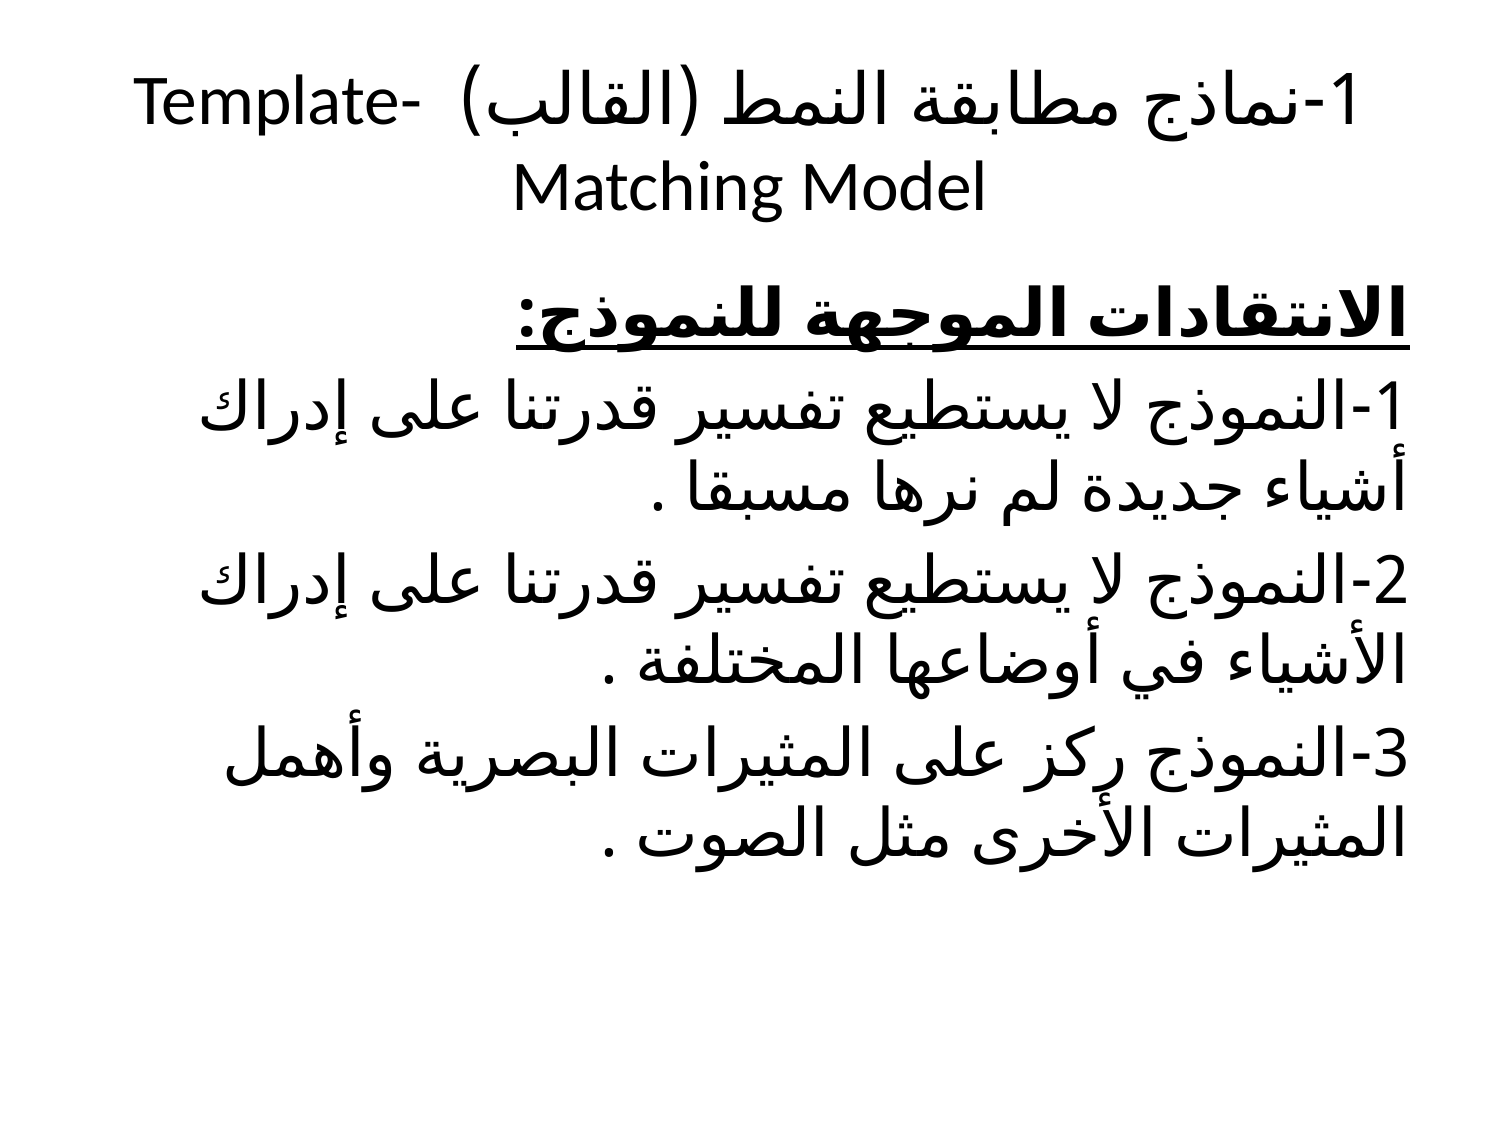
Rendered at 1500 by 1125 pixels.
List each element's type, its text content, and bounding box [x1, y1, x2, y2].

title 1-نماذج مطابقة النمط (القالب) Template-Matching Model [75, 45, 1425, 233]
list الانتقادات الموجهة للنموذج: 1-النموذج لا يستطيع تفسير قدرتنا على إدراك أشياء جديدة لم نرها مسبقا . 2-النموذج لا يستطيع تفسير قدرتنا على إدراك الأشياء في أوضاعها المختلفة . 3-النموذج ركز على المثيرات البصرية وأهمل المثيرات الأخرى مثل الصوت . [75, 262, 1425, 1005]
